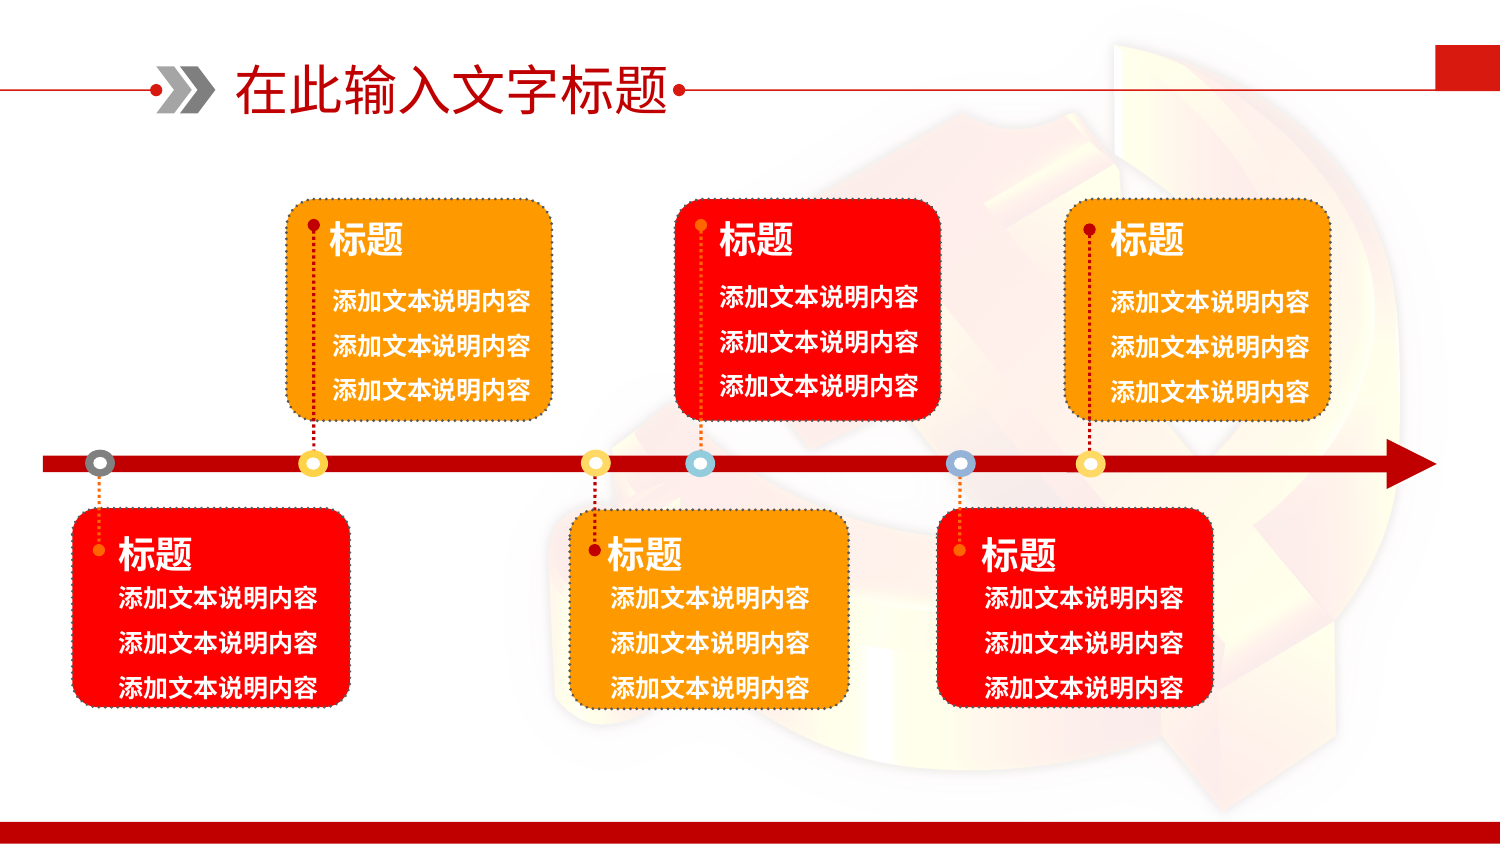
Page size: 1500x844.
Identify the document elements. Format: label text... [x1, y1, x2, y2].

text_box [685, 449, 716, 478]
text_box [1083, 223, 1095, 237]
text_box [672, 83, 1435, 97]
text_box [953, 542, 966, 557]
text_box [92, 542, 106, 557]
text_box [297, 449, 329, 478]
text_box [286, 199, 553, 421]
text_box 添加文本说明内容 添加文本说明内容 添加文本说明内容 [969, 560, 1202, 710]
text_box [1435, 45, 1500, 92]
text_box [580, 449, 612, 477]
text_box [307, 218, 314, 232]
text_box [1075, 450, 1106, 478]
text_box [155, 66, 216, 114]
text_box 添加文本说明内容 添加文本说明内容 添加文本说明内容 [704, 258, 962, 409]
text_box 添加文本说明内容 添加文本说明内容 添加文本说明内容 [1095, 264, 1331, 414]
text_box [674, 199, 941, 421]
text_box [72, 508, 350, 708]
text_box 标题 [314, 208, 525, 269]
text_box 添加文本说明内容 添加文本说明内容 添加文本说明内容 [595, 560, 849, 710]
text_box 标题 [593, 523, 884, 583]
text_box 标题 [966, 524, 1343, 585]
text_box 标题 [1095, 208, 1331, 264]
text_box [694, 218, 708, 232]
text_box [937, 508, 1211, 708]
text_box 添加文本说明内容 添加文本说明内容 添加文本说明内容 [104, 560, 341, 710]
text_box [569, 509, 846, 709]
text_box [588, 542, 601, 557]
text_box 标题 [704, 208, 915, 258]
text_box 在此输入文字标题 [219, 48, 717, 144]
text_box [1112, 457, 1437, 471]
text_box [1202, 585, 1213, 703]
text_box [84, 449, 116, 477]
text_box [1064, 198, 1323, 421]
text_box 添加文本说明内容 添加文本说明内容 添加文本说明内容 [317, 263, 572, 413]
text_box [945, 449, 976, 478]
text_box 标题 [103, 523, 244, 584]
